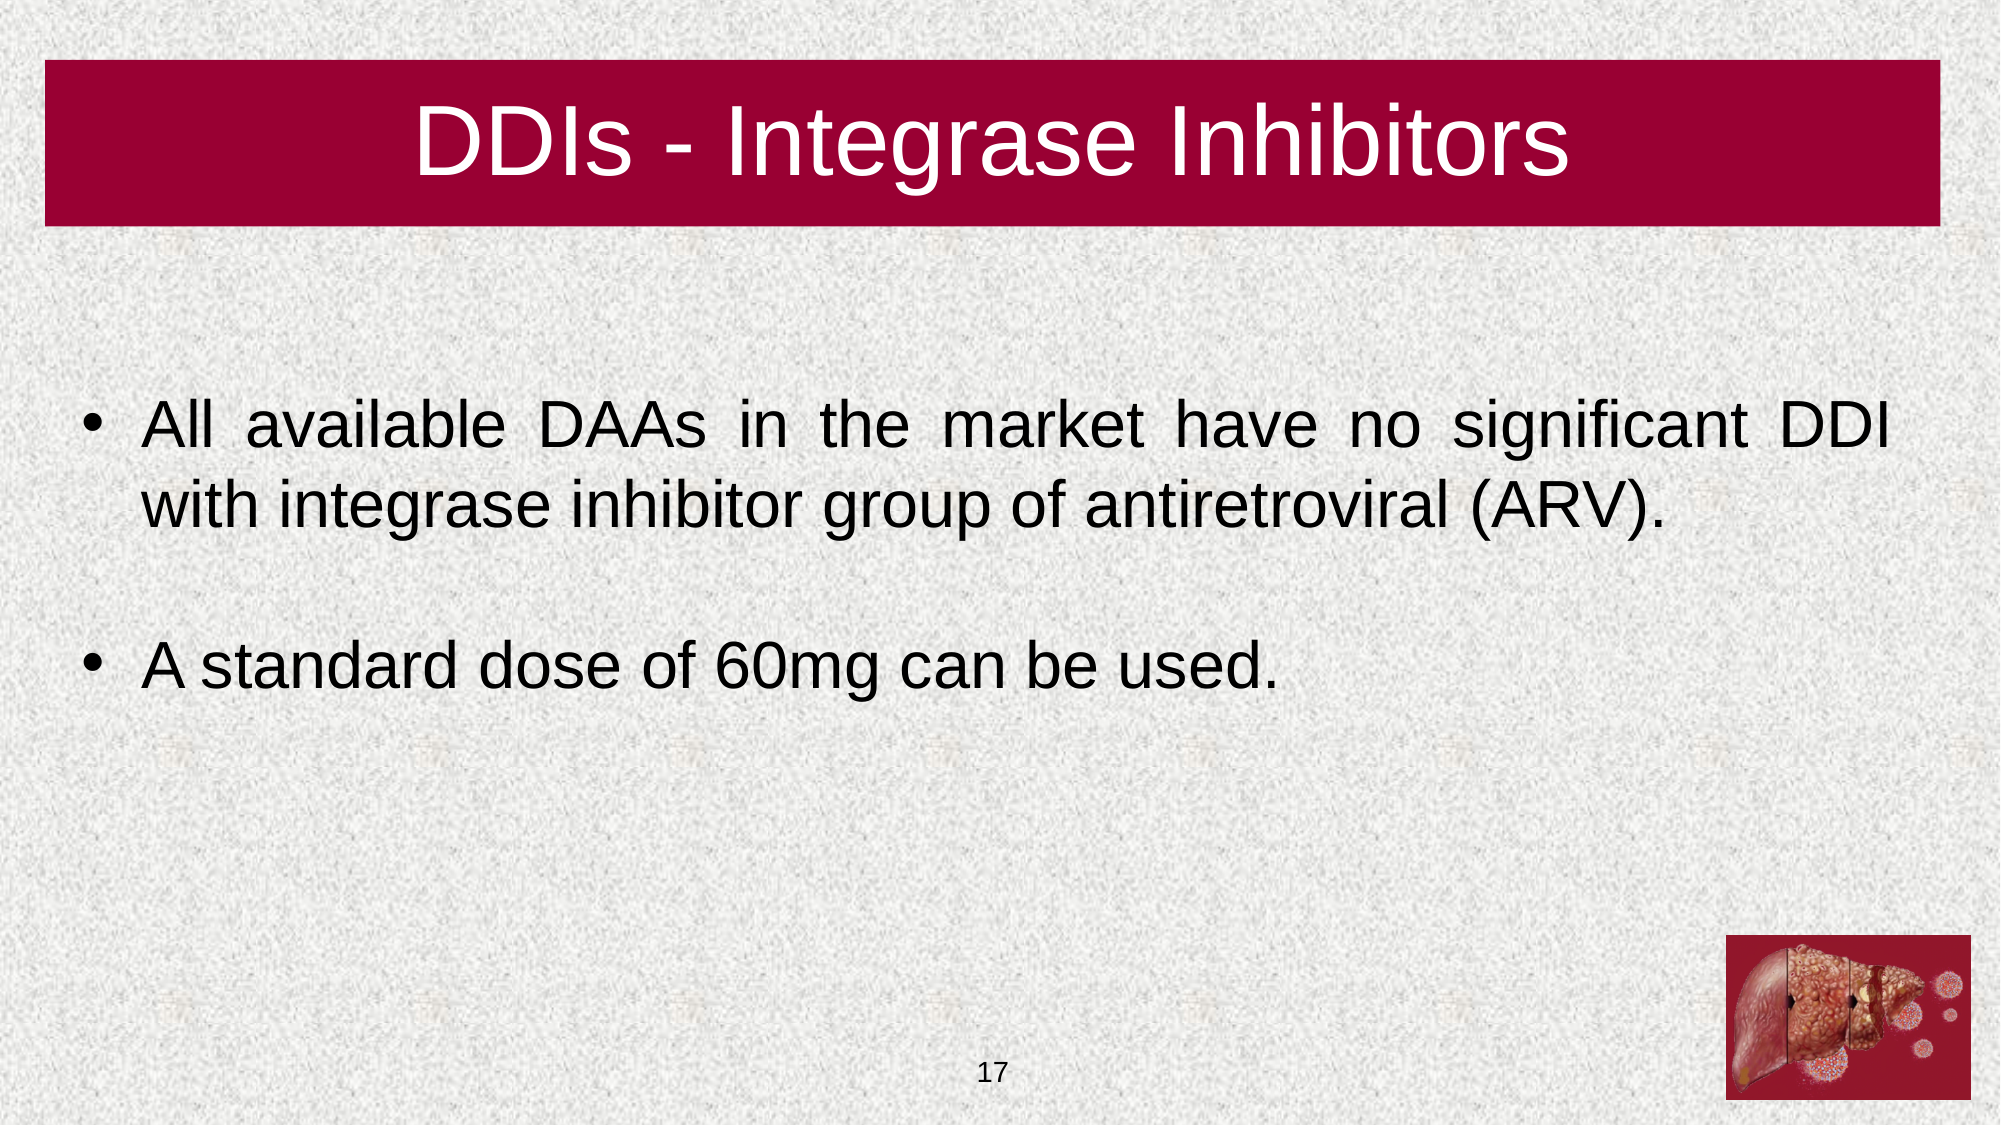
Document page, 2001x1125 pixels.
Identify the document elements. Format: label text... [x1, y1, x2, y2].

text_box 17 [759, 1040, 1227, 1101]
text_box DDIs - Integrase Inhibitors [45, 59, 1941, 227]
picture [0, 0, 2001, 1125]
list All available DAAs in the market have no significant DDI with integrase inhibitor group of antiretroviral (ARV). A standard dose of 60mg can be used. [66, 373, 1910, 752]
